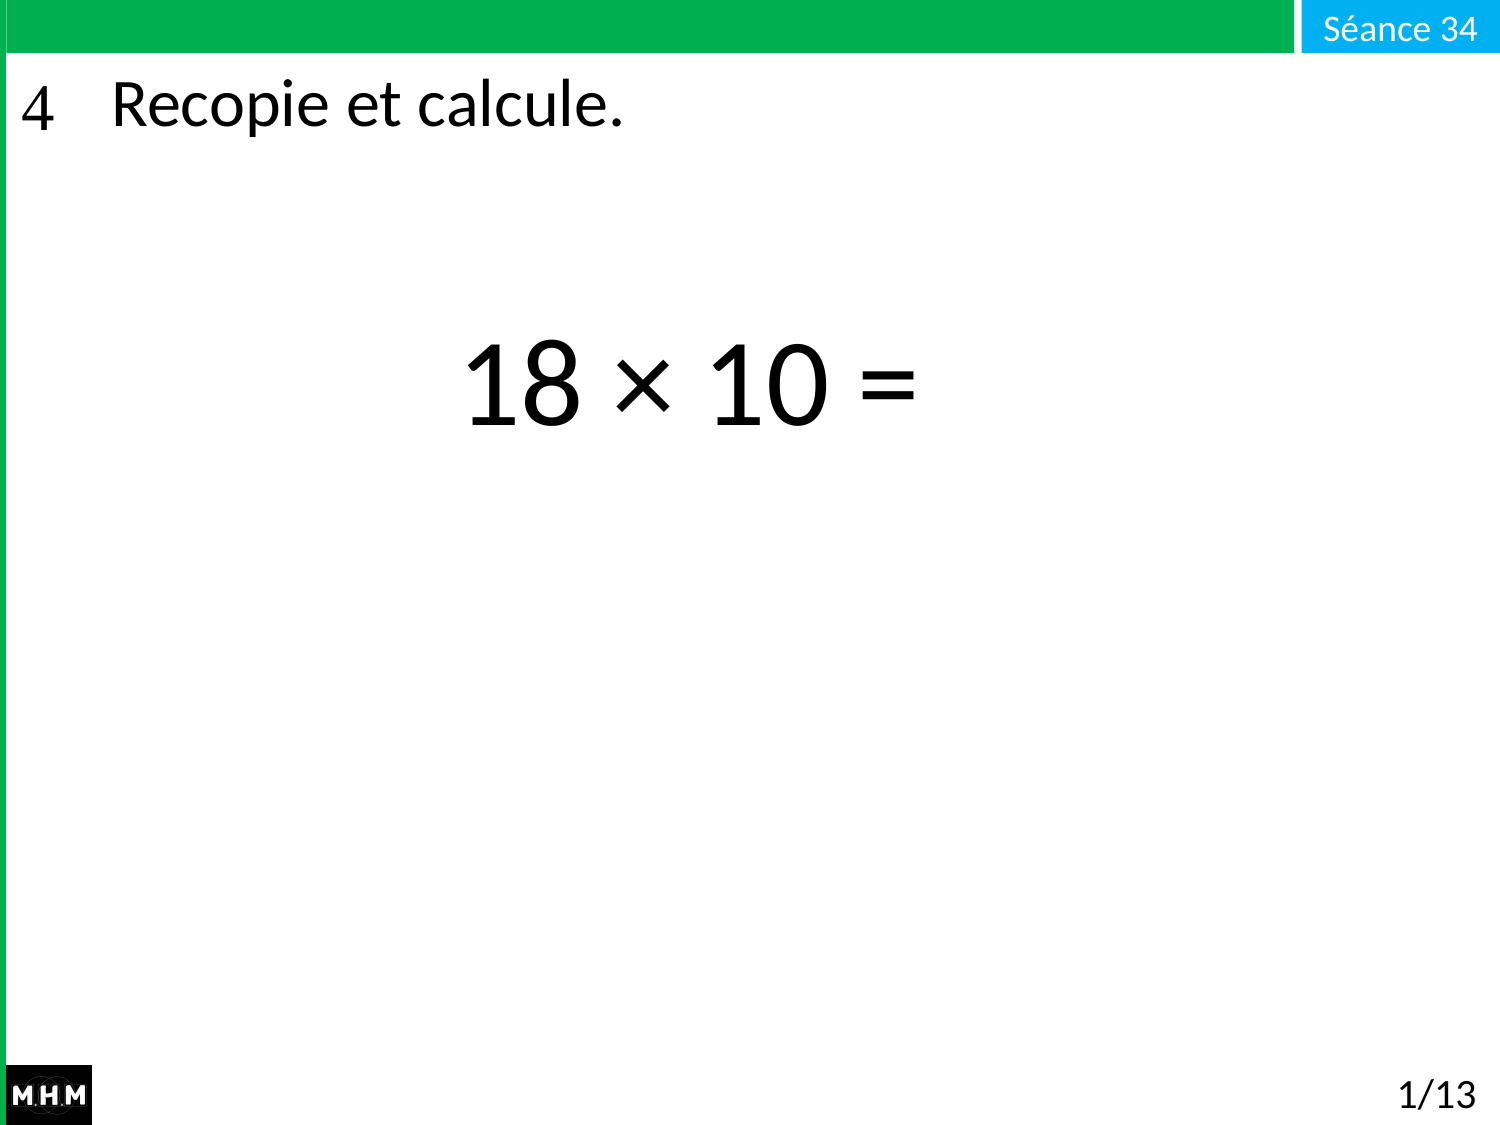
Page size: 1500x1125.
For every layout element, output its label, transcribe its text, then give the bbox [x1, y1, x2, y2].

title Recopie et calcule. [96, 60, 1391, 150]
list 1/13 [1373, 1064, 1500, 1125]
picture [6, 1065, 92, 1125]
text_box 18 × 10 = [442, 292, 1243, 458]
